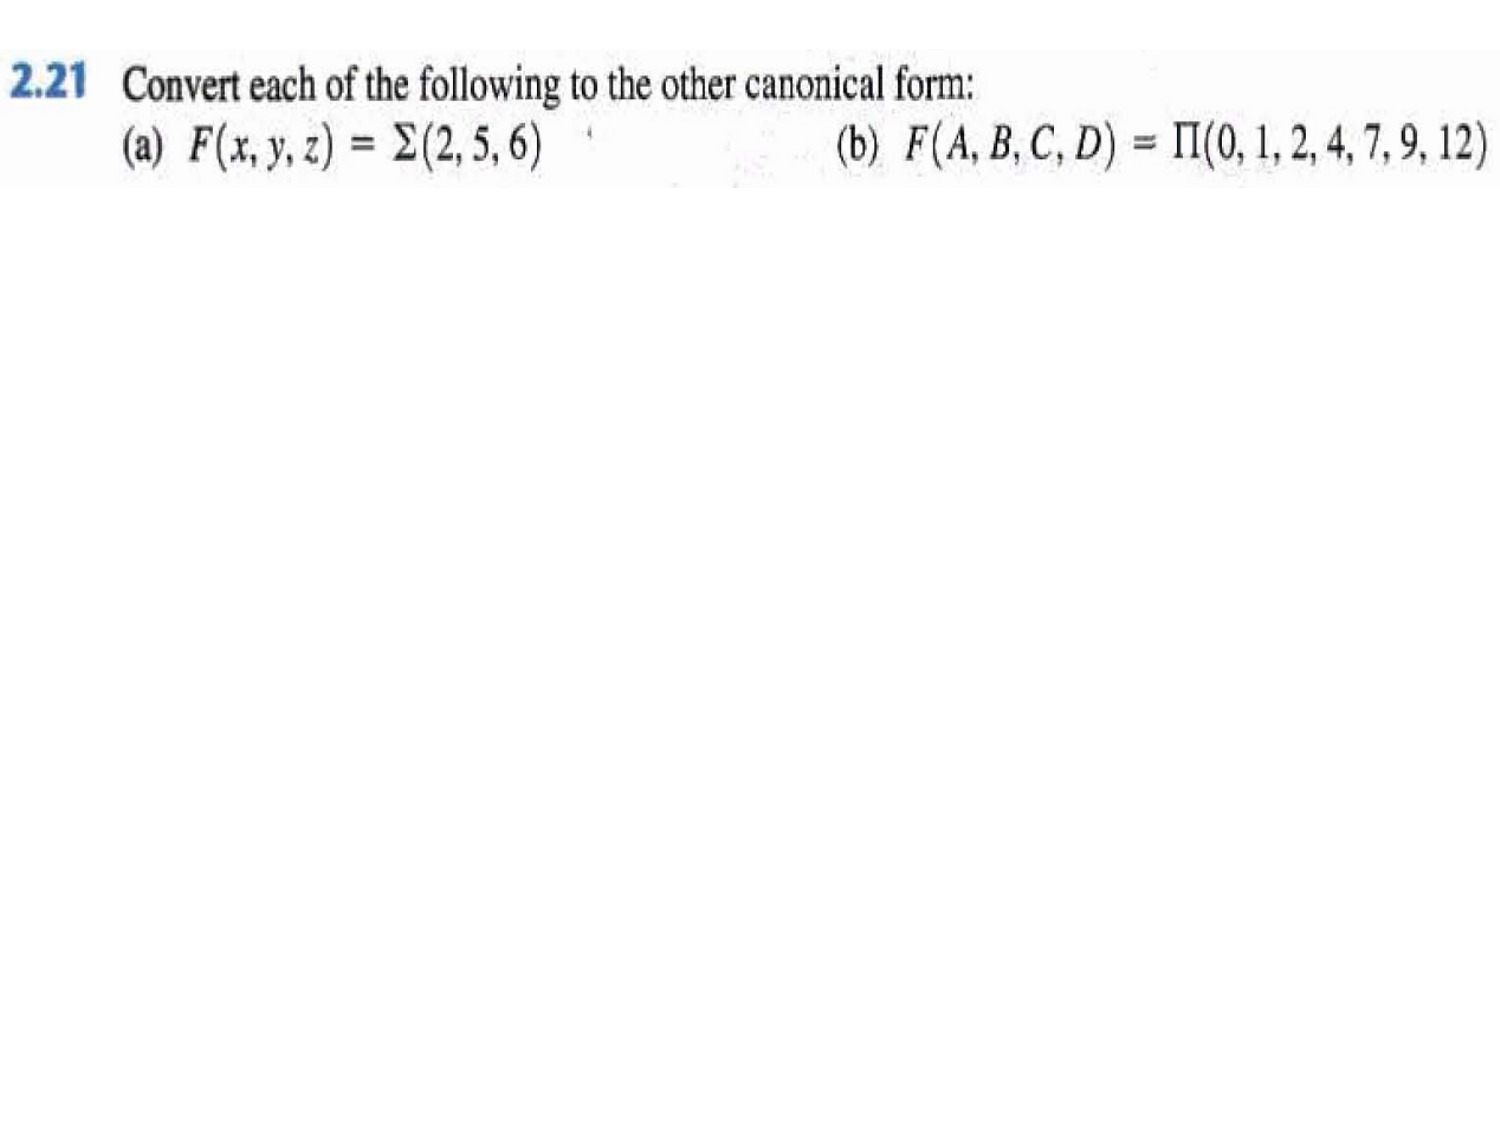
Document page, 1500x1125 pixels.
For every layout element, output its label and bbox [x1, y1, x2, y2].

picture [0, 49, 1500, 188]
